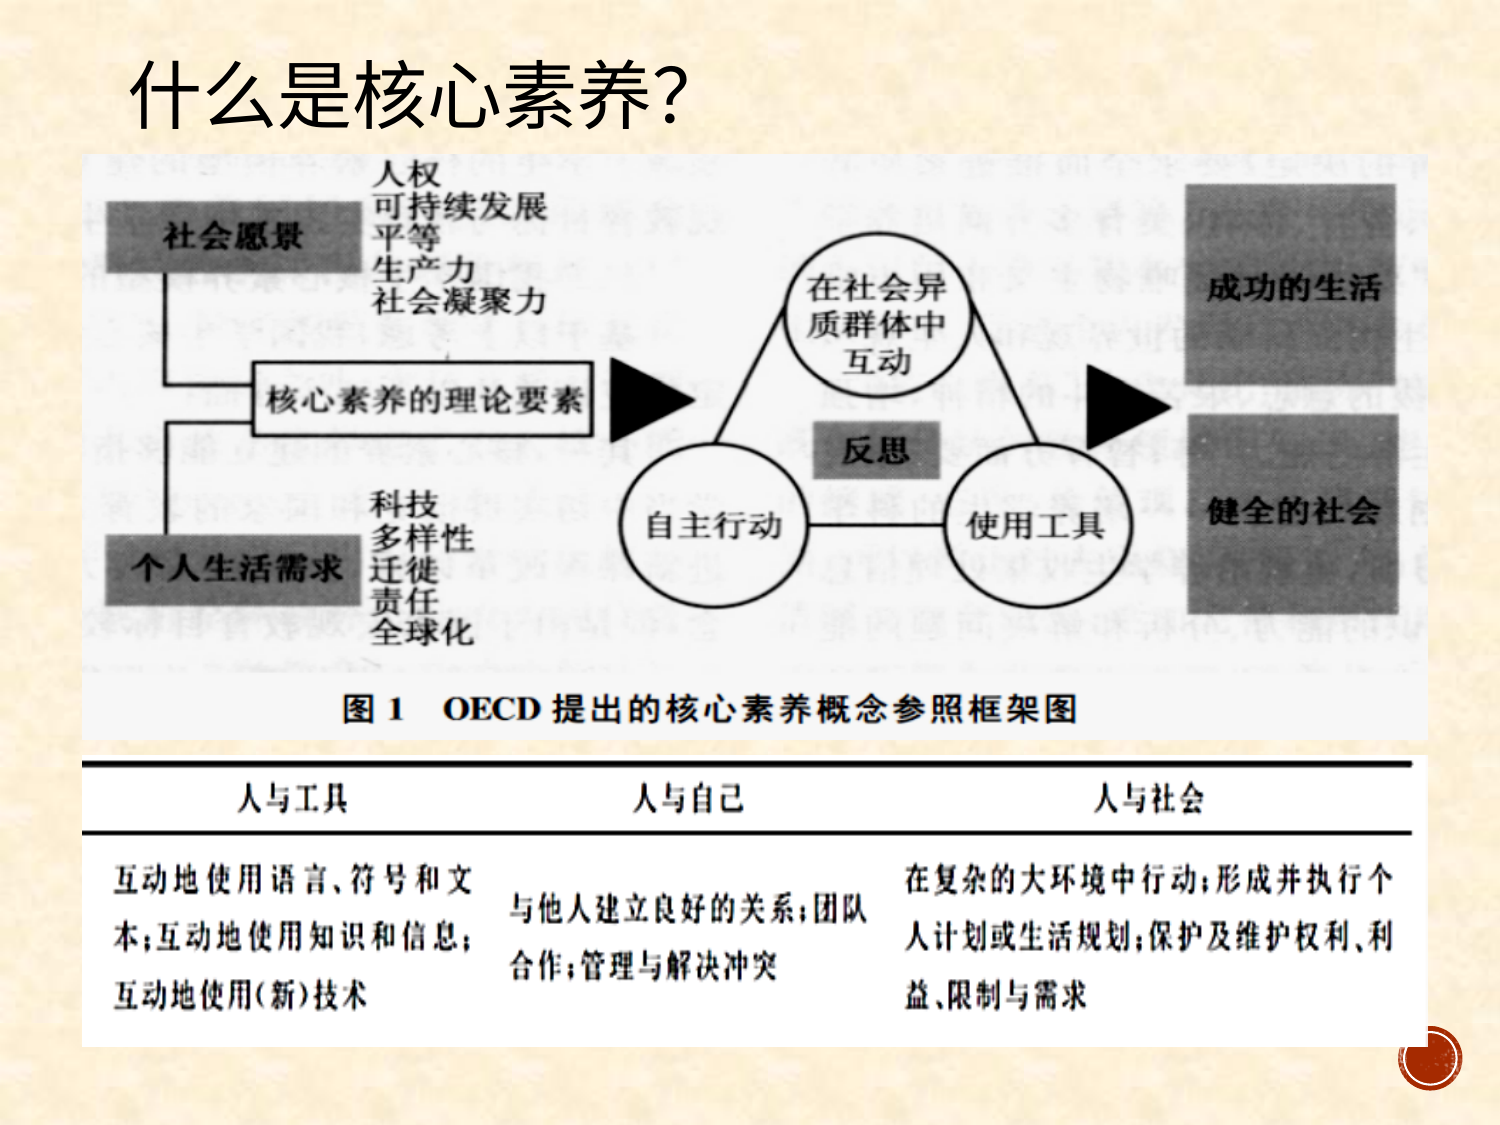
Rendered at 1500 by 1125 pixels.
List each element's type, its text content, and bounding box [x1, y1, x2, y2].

picture [0, 0, 1500, 1125]
title 什么是核心素养？ [112, 43, 1388, 153]
